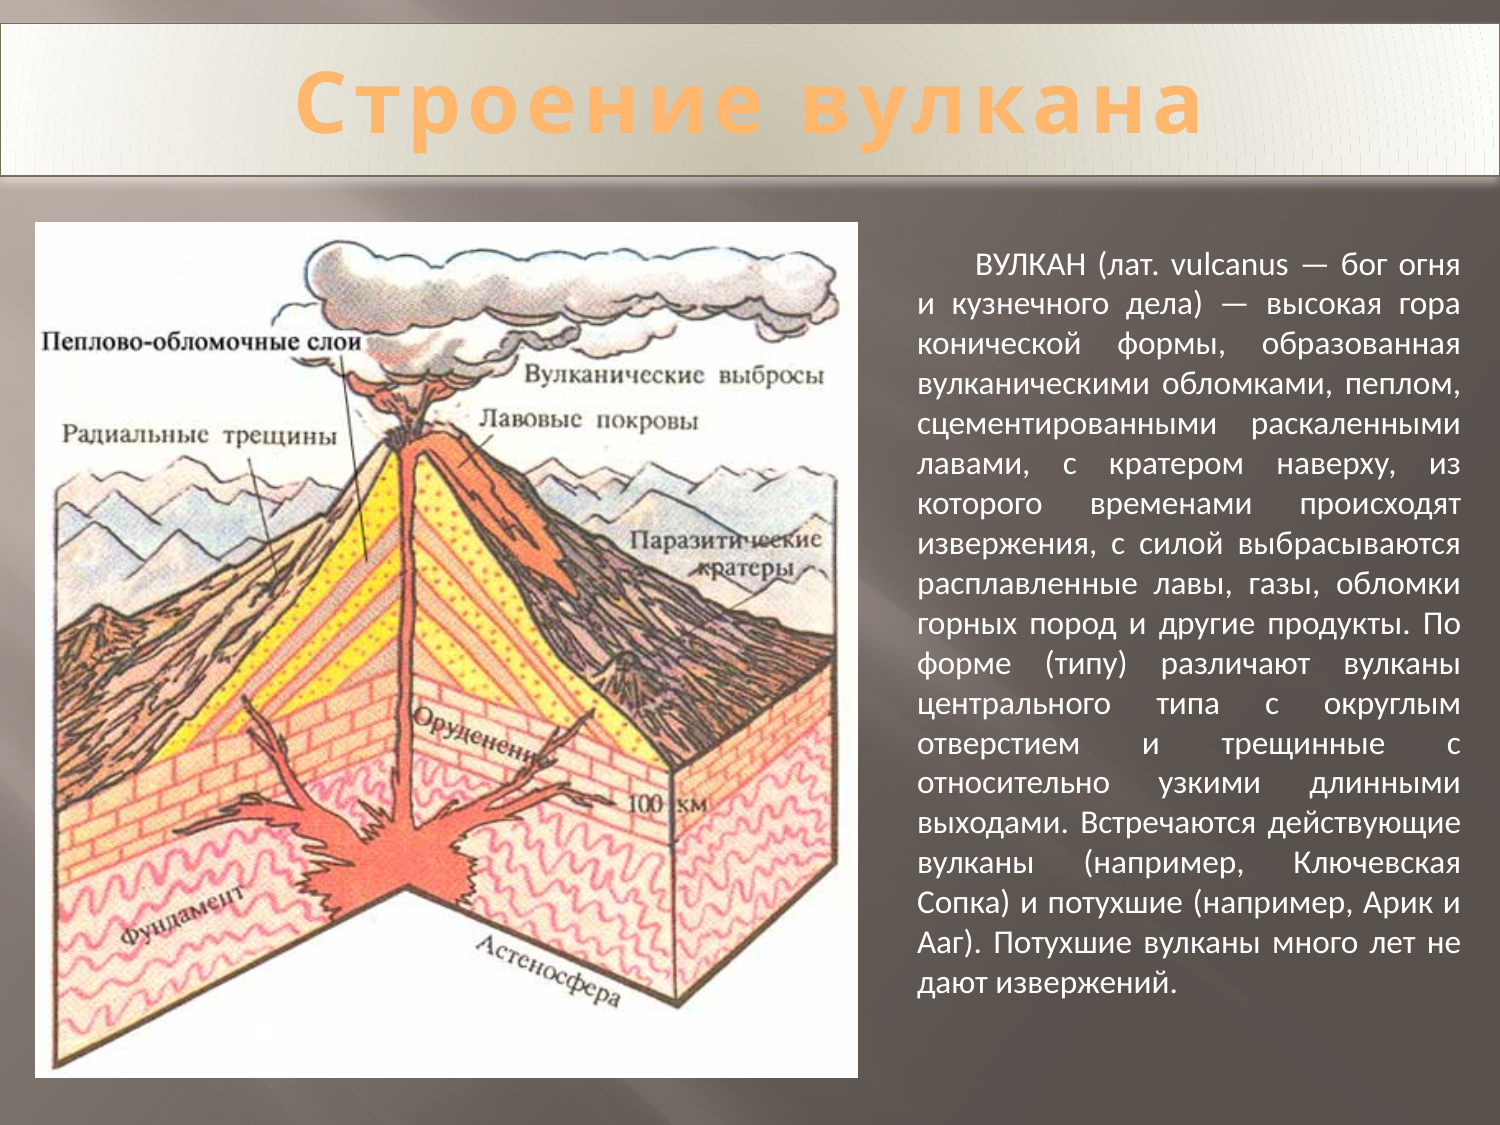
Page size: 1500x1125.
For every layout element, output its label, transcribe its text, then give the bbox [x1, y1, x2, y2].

title Строение вулкана [0, 23, 1500, 177]
text_box ВУЛКАН (лат. vulcanus — бог огня и кузнечного дела) — высокая гора конической формы, образованная вулканическими обломками, пеплом, сцементированными раскаленными лавами, с кратером наверху, из которого временами происходят извержения, с силой выбрасываются расплавленные лавы, газы, обломки горных пород и другие продукты. По форме (типу) различают вулканы центрального типа с округлым отверстием и трещинные с относительно узкими длинными выходами. Встречаются действующие вулканы (например, Ключевская Сопка) и потухшие (например, Арик и Ааг). Потухшие вулканы много лет не дают извержений. [902, 234, 1477, 1008]
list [34, 222, 858, 1079]
